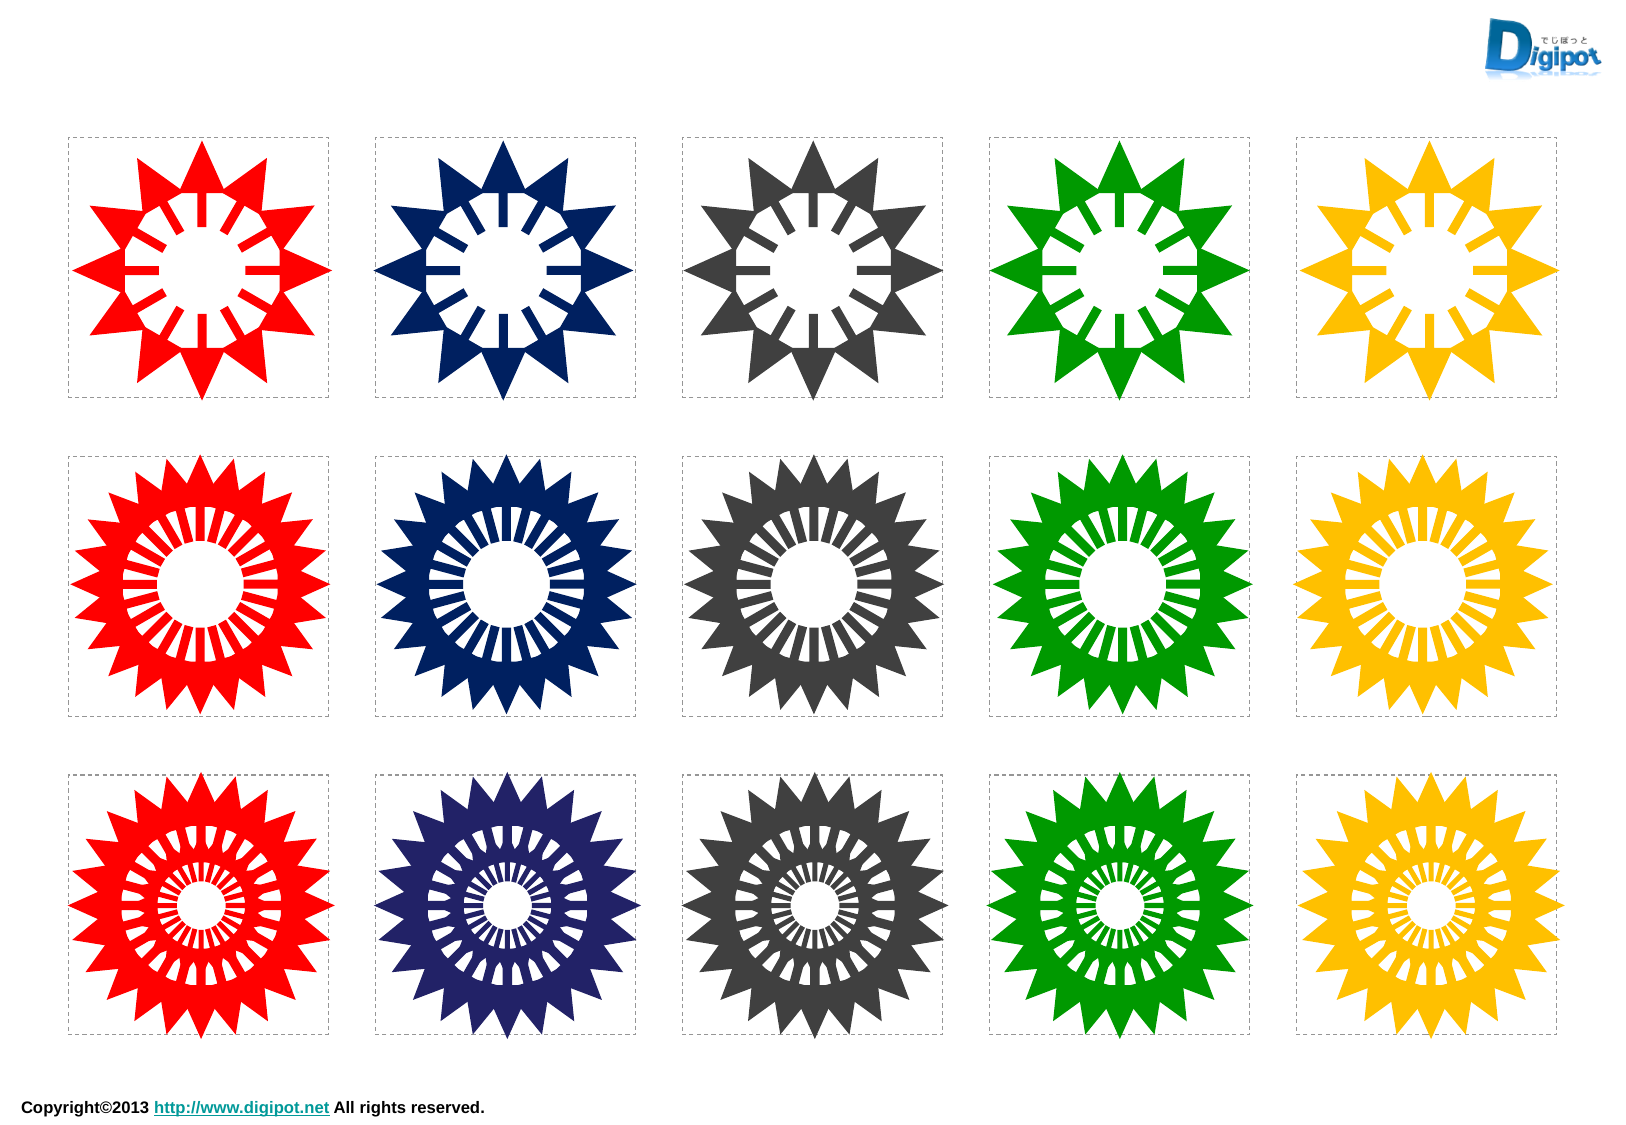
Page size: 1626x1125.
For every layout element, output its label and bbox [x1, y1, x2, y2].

text_box [683, 454, 945, 715]
text_box [70, 454, 331, 715]
text_box [986, 771, 1254, 1040]
text_box [1297, 771, 1565, 1040]
text_box [67, 771, 335, 1040]
text_box [989, 140, 1250, 401]
text_box [71, 140, 333, 401]
text_box [376, 454, 637, 715]
picture [1485, 18, 1602, 82]
text_box [683, 140, 944, 401]
text_box [1299, 140, 1560, 401]
text_box [681, 771, 949, 1040]
text_box [1292, 454, 1554, 715]
text_box [373, 771, 642, 1040]
text_box [992, 454, 1254, 715]
text_box [373, 140, 634, 401]
